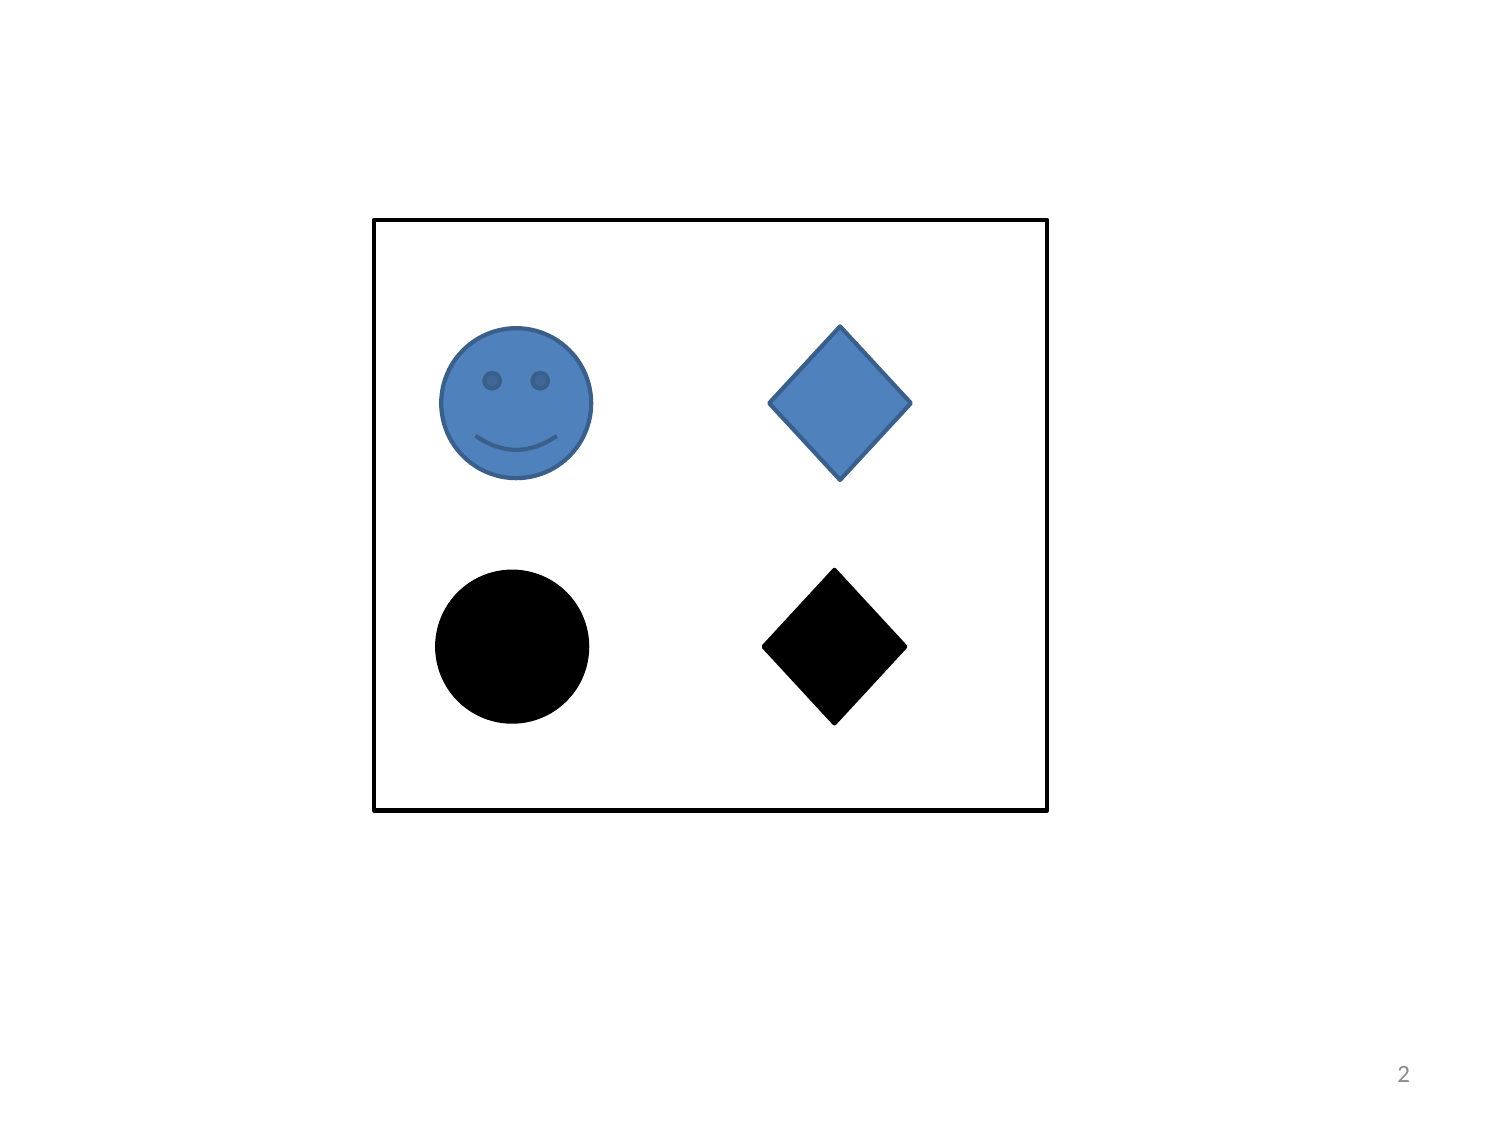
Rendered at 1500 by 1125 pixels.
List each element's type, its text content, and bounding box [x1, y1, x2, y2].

text_box [767, 324, 913, 483]
text_box [439, 326, 594, 481]
slide_number 2 [1074, 1042, 1425, 1103]
text_box [762, 567, 907, 726]
text_box [372, 218, 1049, 813]
text_box [435, 569, 590, 724]
